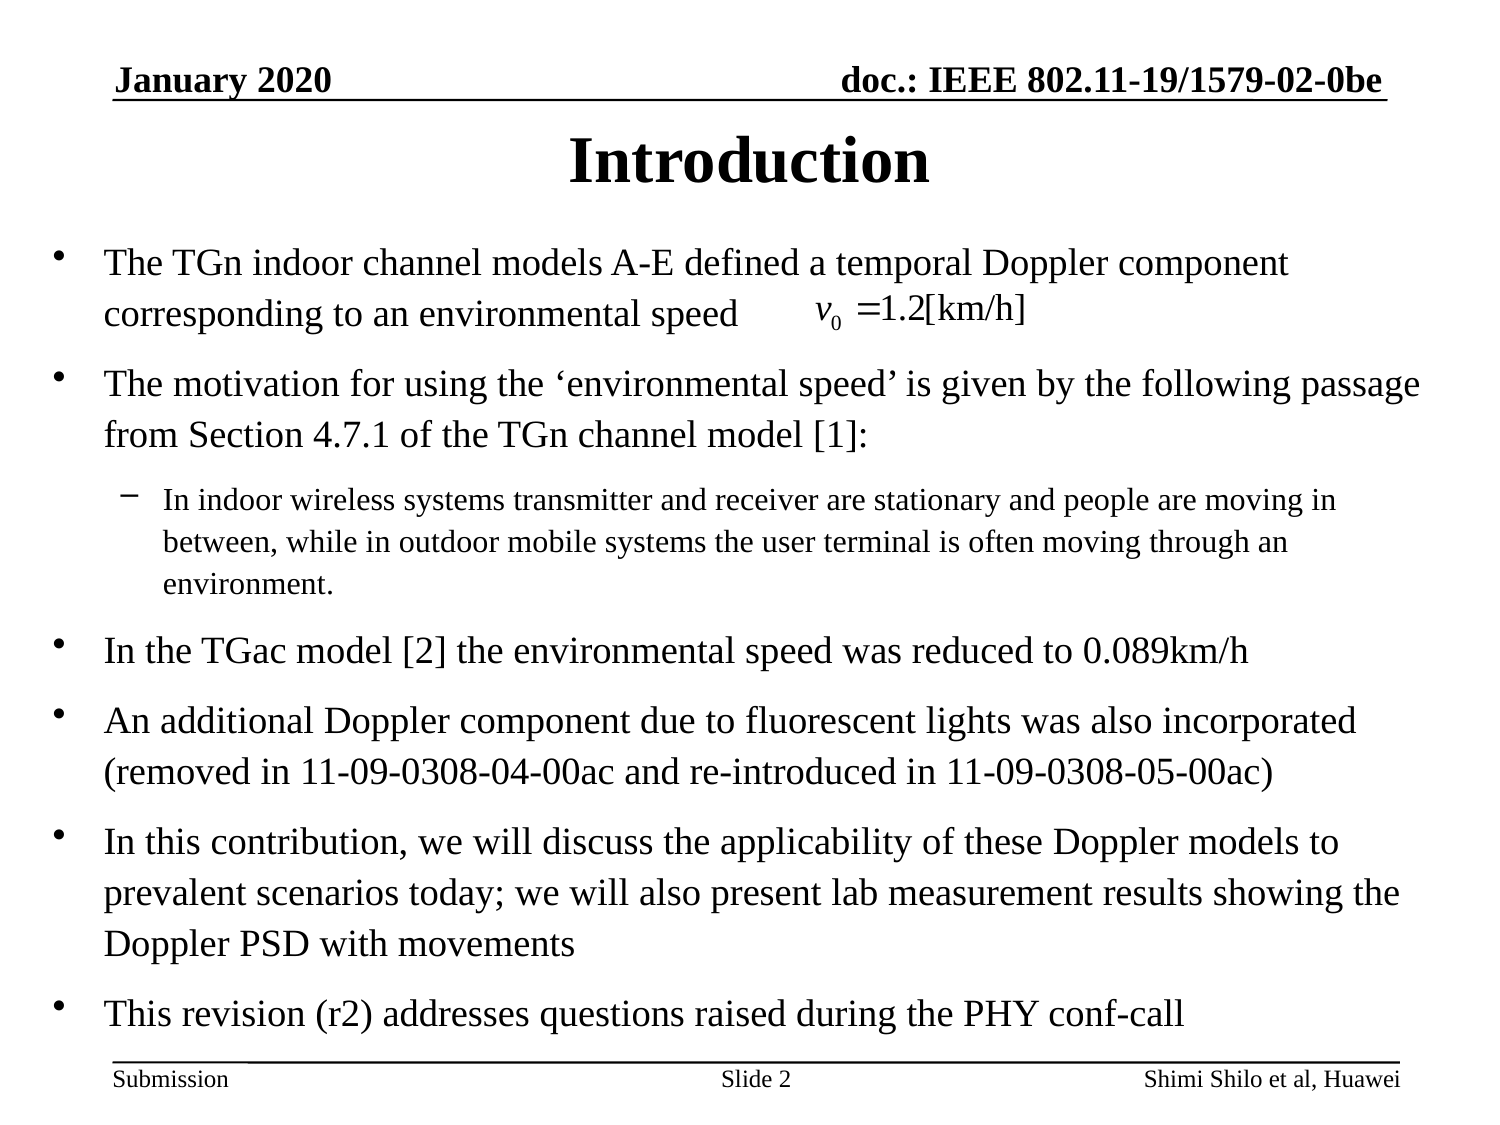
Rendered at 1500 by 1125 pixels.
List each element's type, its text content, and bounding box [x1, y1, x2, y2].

footer Shimi Shilo et al, Huawei [1140, 1061, 1402, 1093]
slide_number Slide 2 [712, 1061, 800, 1093]
list The TGn indoor channel models A-E defined a temporal Doppler component corresponding to an environmental speed The motivation for using the ‘environmental speed’ is given by the following passage from Section 4.7.1 of the TGn channel model [1]: In indoor wireless systems transmitter and receiver are stationary and people are moving in between, while in outdoor mobile systems the user terminal is often moving through an environment. In the TGac model [2] the environmental speed was reduced to 0.089km/h An additional Doppler component due to fluorescent lights was also incorporated (removed in 11-09-0308-04-00ac and re-introduced in 11-09-0308-05-00ac) In this contribution, we will discuss the applicability of these Doppler models to prevalent scenarios today; we will also present lab measurement results showing the Doppler PSD with movements This revision (r2) addresses questions raised during the PHY conf-call [37, 224, 1476, 1051]
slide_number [114, 54, 335, 101]
title Introduction [112, 112, 1388, 201]
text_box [809, 282, 1032, 340]
